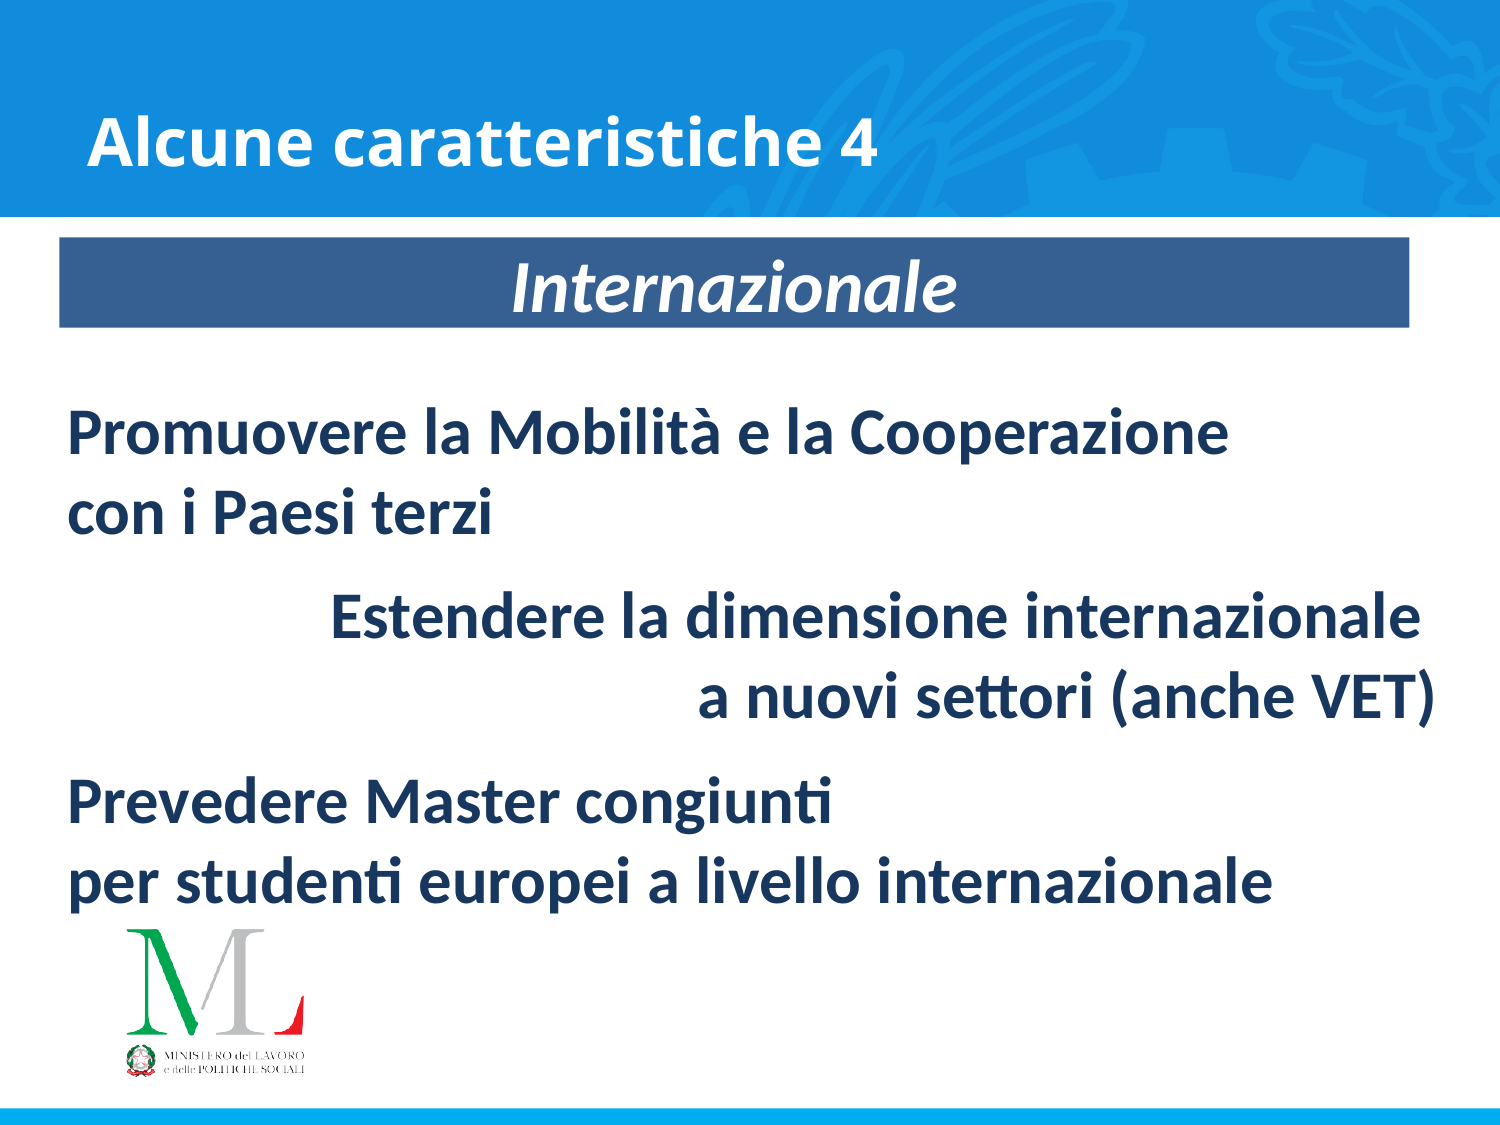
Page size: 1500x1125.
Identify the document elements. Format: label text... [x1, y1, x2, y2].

title Alcune caratteristiche 4 [87, 99, 1414, 181]
picture [0, 0, 1500, 217]
picture [126, 929, 304, 1077]
text_box Promuovere la Mobilità e la Cooperazione con i Paesi terzi Estendere la dimensione internazionale a nuovi settori (anche VET) Prevedere Master congiunti per studenti europei a livello internazionale [65, 385, 1440, 919]
text_box Internazionale [57, 235, 1412, 330]
